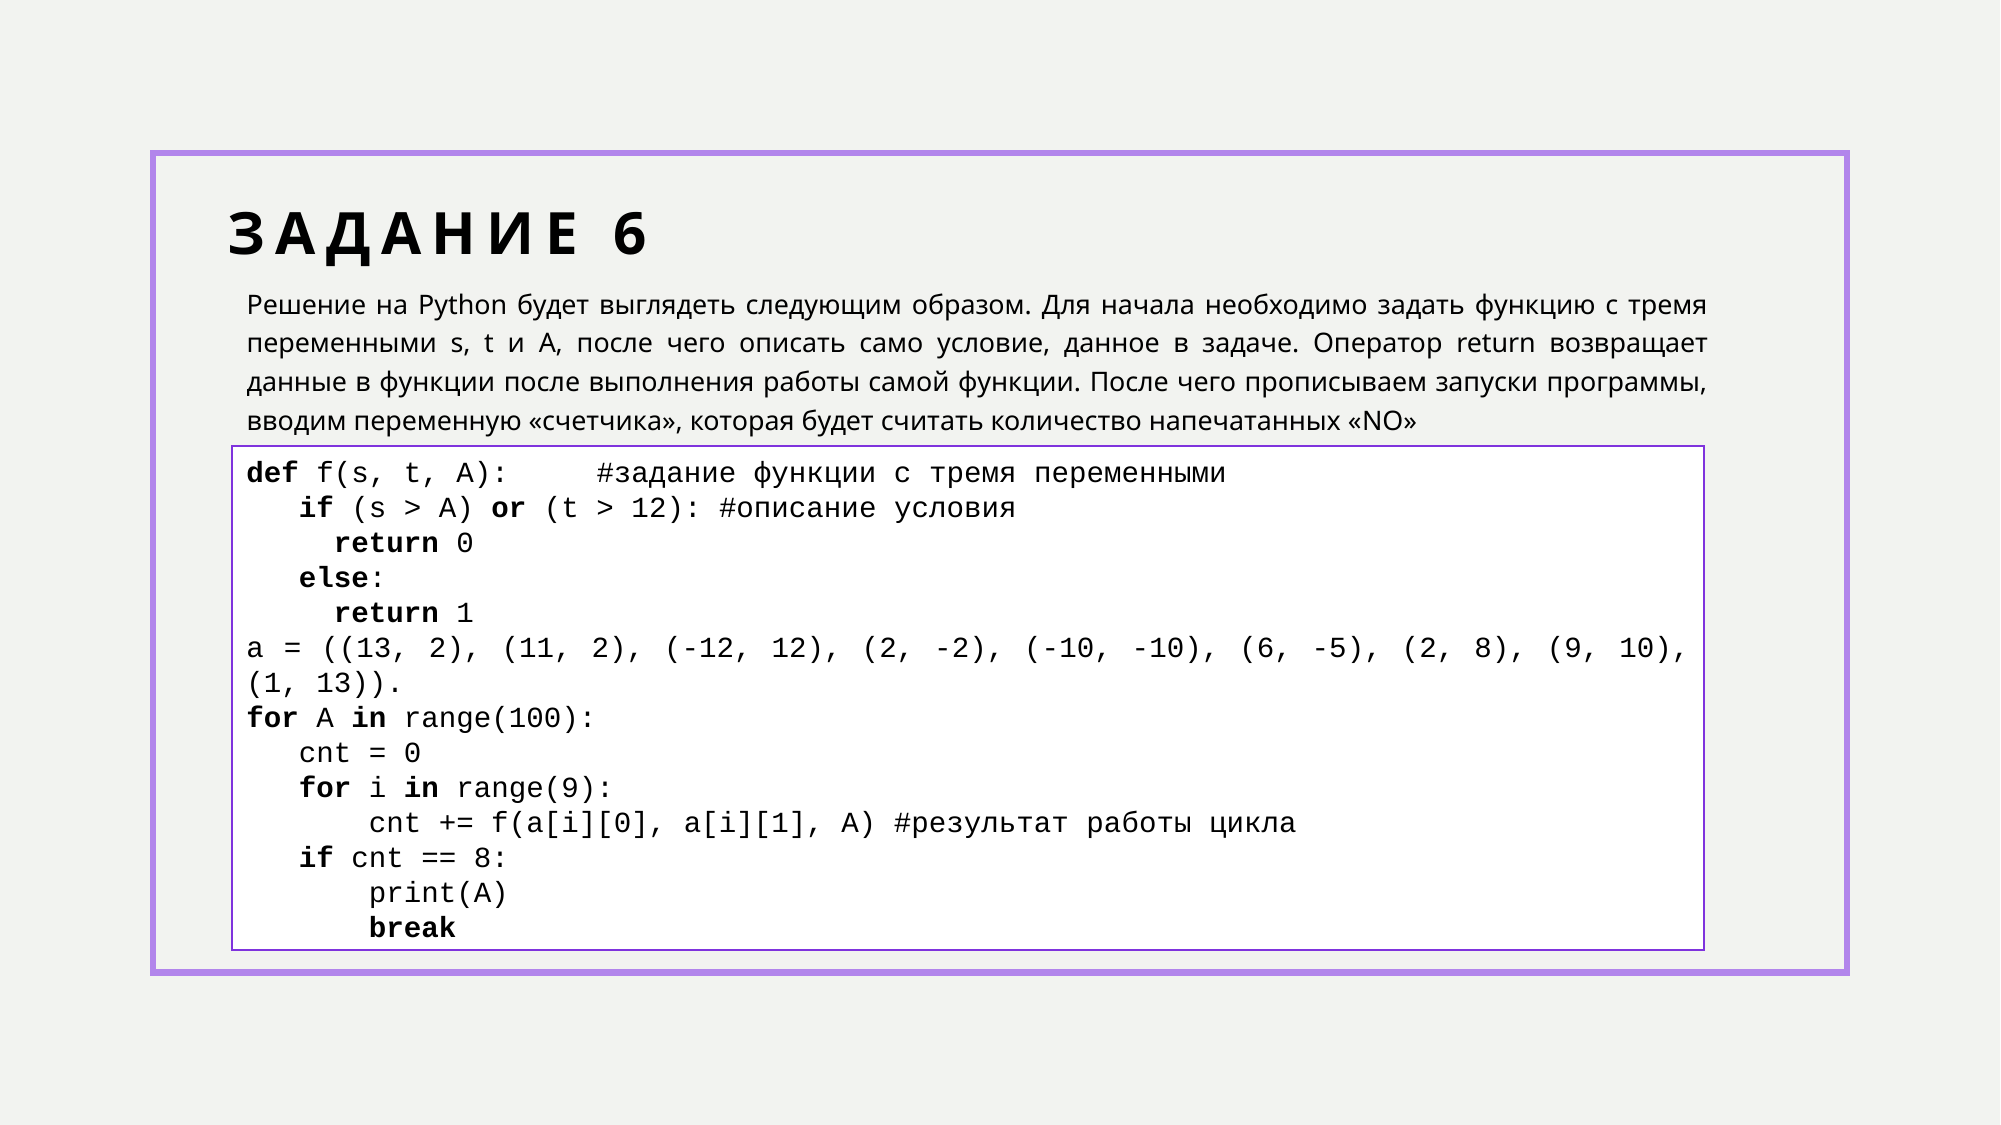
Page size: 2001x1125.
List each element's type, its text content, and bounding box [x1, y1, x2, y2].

title Задание 6 [213, 97, 1686, 274]
text_box def f(s, t, A): #задание функции с тремя переменными if (s > A) or (t > 12): #описание условия return 0 else: return 1 a = ((13, 2), (11, 2), (-12, 12), (2, -2), (-10, -10), (6, -5), (2, 8), (9, 10), (1, 13)). for A in range(100): cnt = 0 for i in range(9): cnt += f(a[i][0], a[i][1], A) #результат работы цикла if cnt == 8: print(A) break [231, 445, 1705, 951]
list Решение на Python будет выглядеть следующим образом. Для начала необходимо задать функцию с тремя переменными s, t и A, после чего описать само условие, данное в задаче. Оператор return возвращает данные в функции после выполнения работы самой функции. После чего прописываем запуски программы, вводим переменную «счетчика», которая будет считать количество напечатанных «NO» [231, 273, 1724, 447]
